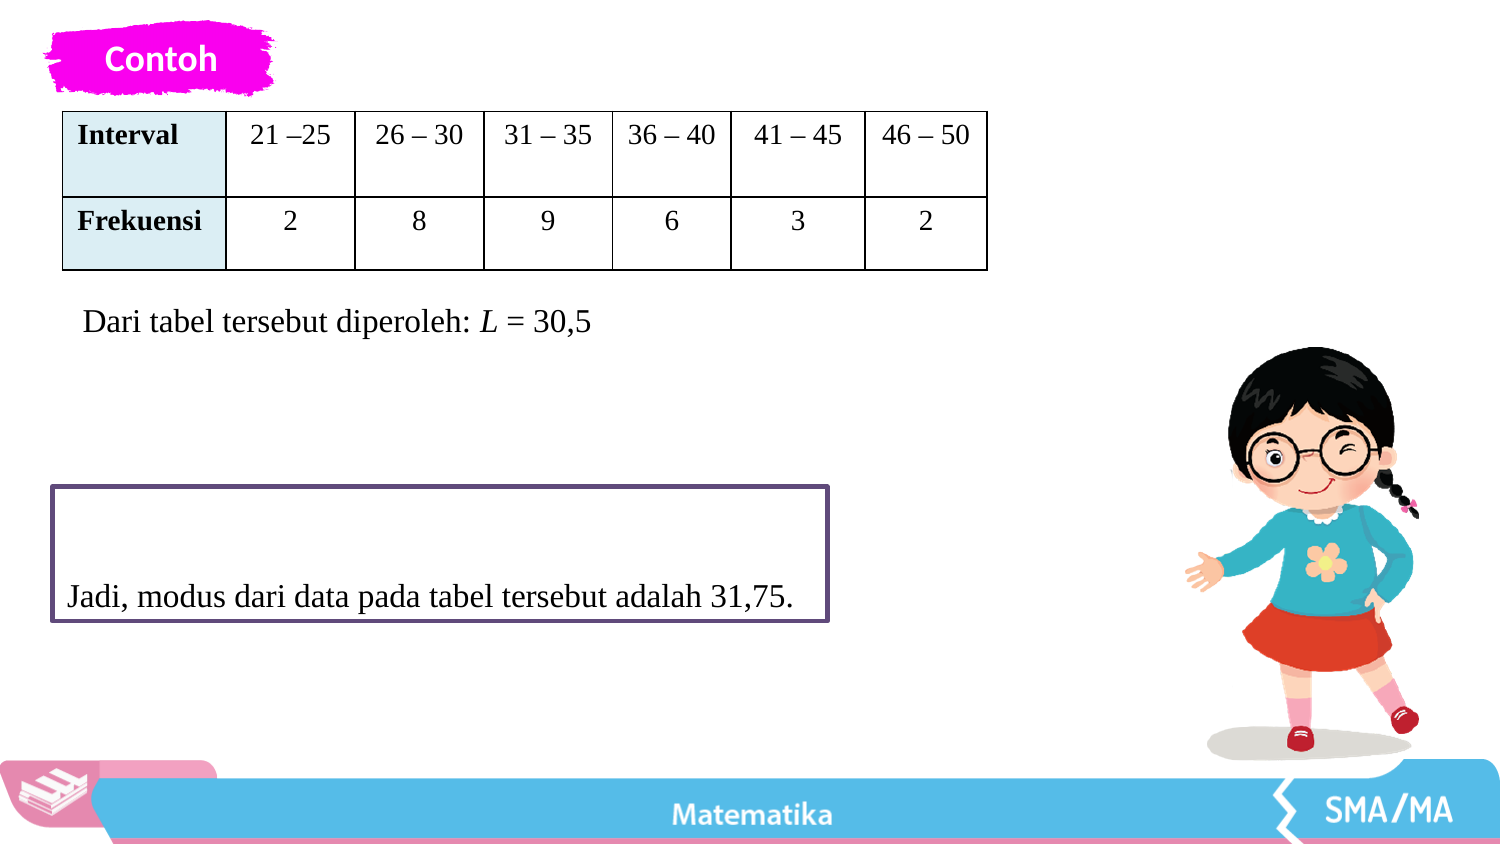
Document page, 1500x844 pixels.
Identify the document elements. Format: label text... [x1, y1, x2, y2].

picture [0, 346, 1500, 844]
table_header 21 –25 [227, 112, 354, 196]
table_cell 9 [485, 198, 612, 269]
table_cell 6 [613, 198, 730, 269]
table_header 41 – 45 [732, 112, 864, 196]
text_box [42, 20, 278, 100]
table_header 36 – 40 [613, 112, 730, 196]
table_cell 8 [356, 198, 483, 269]
table_cell 2 [227, 198, 354, 269]
table_header Interval [63, 112, 225, 196]
table_cell 2 [866, 198, 986, 269]
table_cell Frekuensi [63, 198, 225, 269]
table_cell 3 [732, 198, 864, 269]
table_header 46 – 50 [866, 112, 986, 196]
table_header 26 – 30 [356, 112, 483, 196]
table_header 31 – 35 [485, 112, 612, 196]
